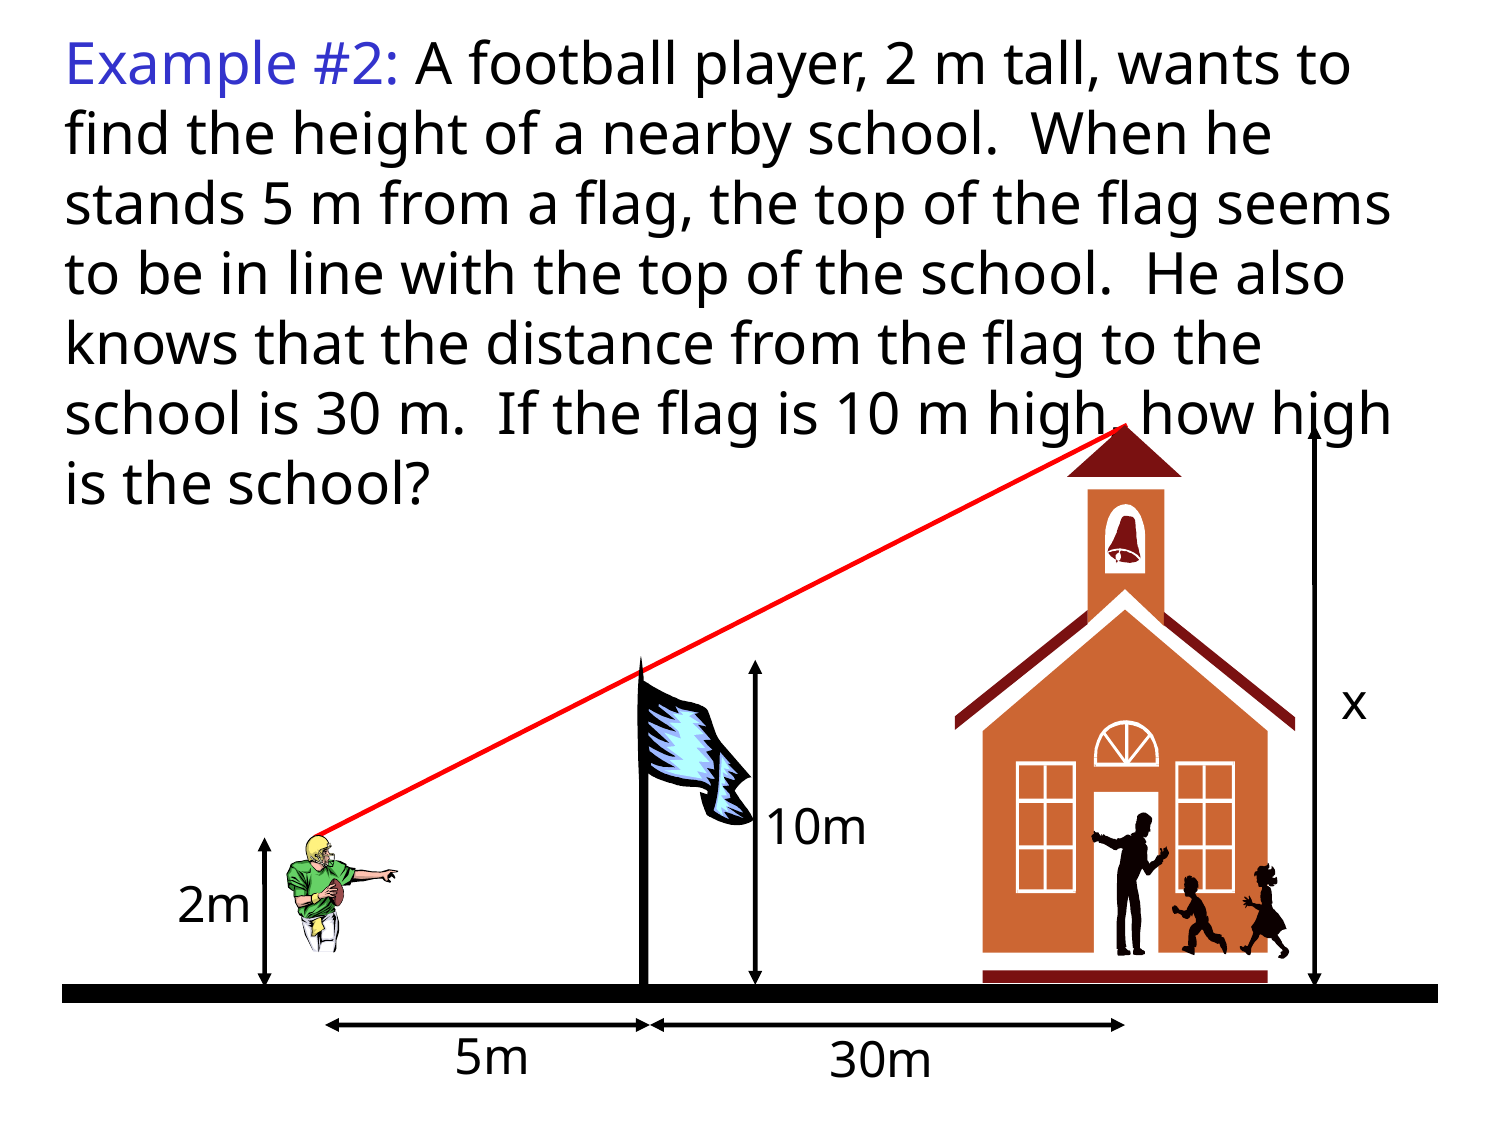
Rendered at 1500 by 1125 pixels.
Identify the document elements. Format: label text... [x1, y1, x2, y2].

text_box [649, 1019, 1126, 1096]
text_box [954, 424, 1296, 984]
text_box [637, 656, 754, 1001]
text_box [756, 659, 913, 986]
text_box [62, 984, 632, 1003]
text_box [1314, 424, 1390, 988]
text_box [757, 984, 1438, 1003]
picture [286, 834, 400, 954]
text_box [324, 1016, 651, 1093]
text_box Example #2: A football player, 2 m tall, wants to find the height of a nearby school. When he stands 5 m from a flag, the top of the flag seems to be in line with the top of the school. He also knows that the distance from the flag to the school is 30 m. If the flag is 10 m high, how high is the school? [50, 18, 1438, 524]
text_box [162, 837, 338, 988]
